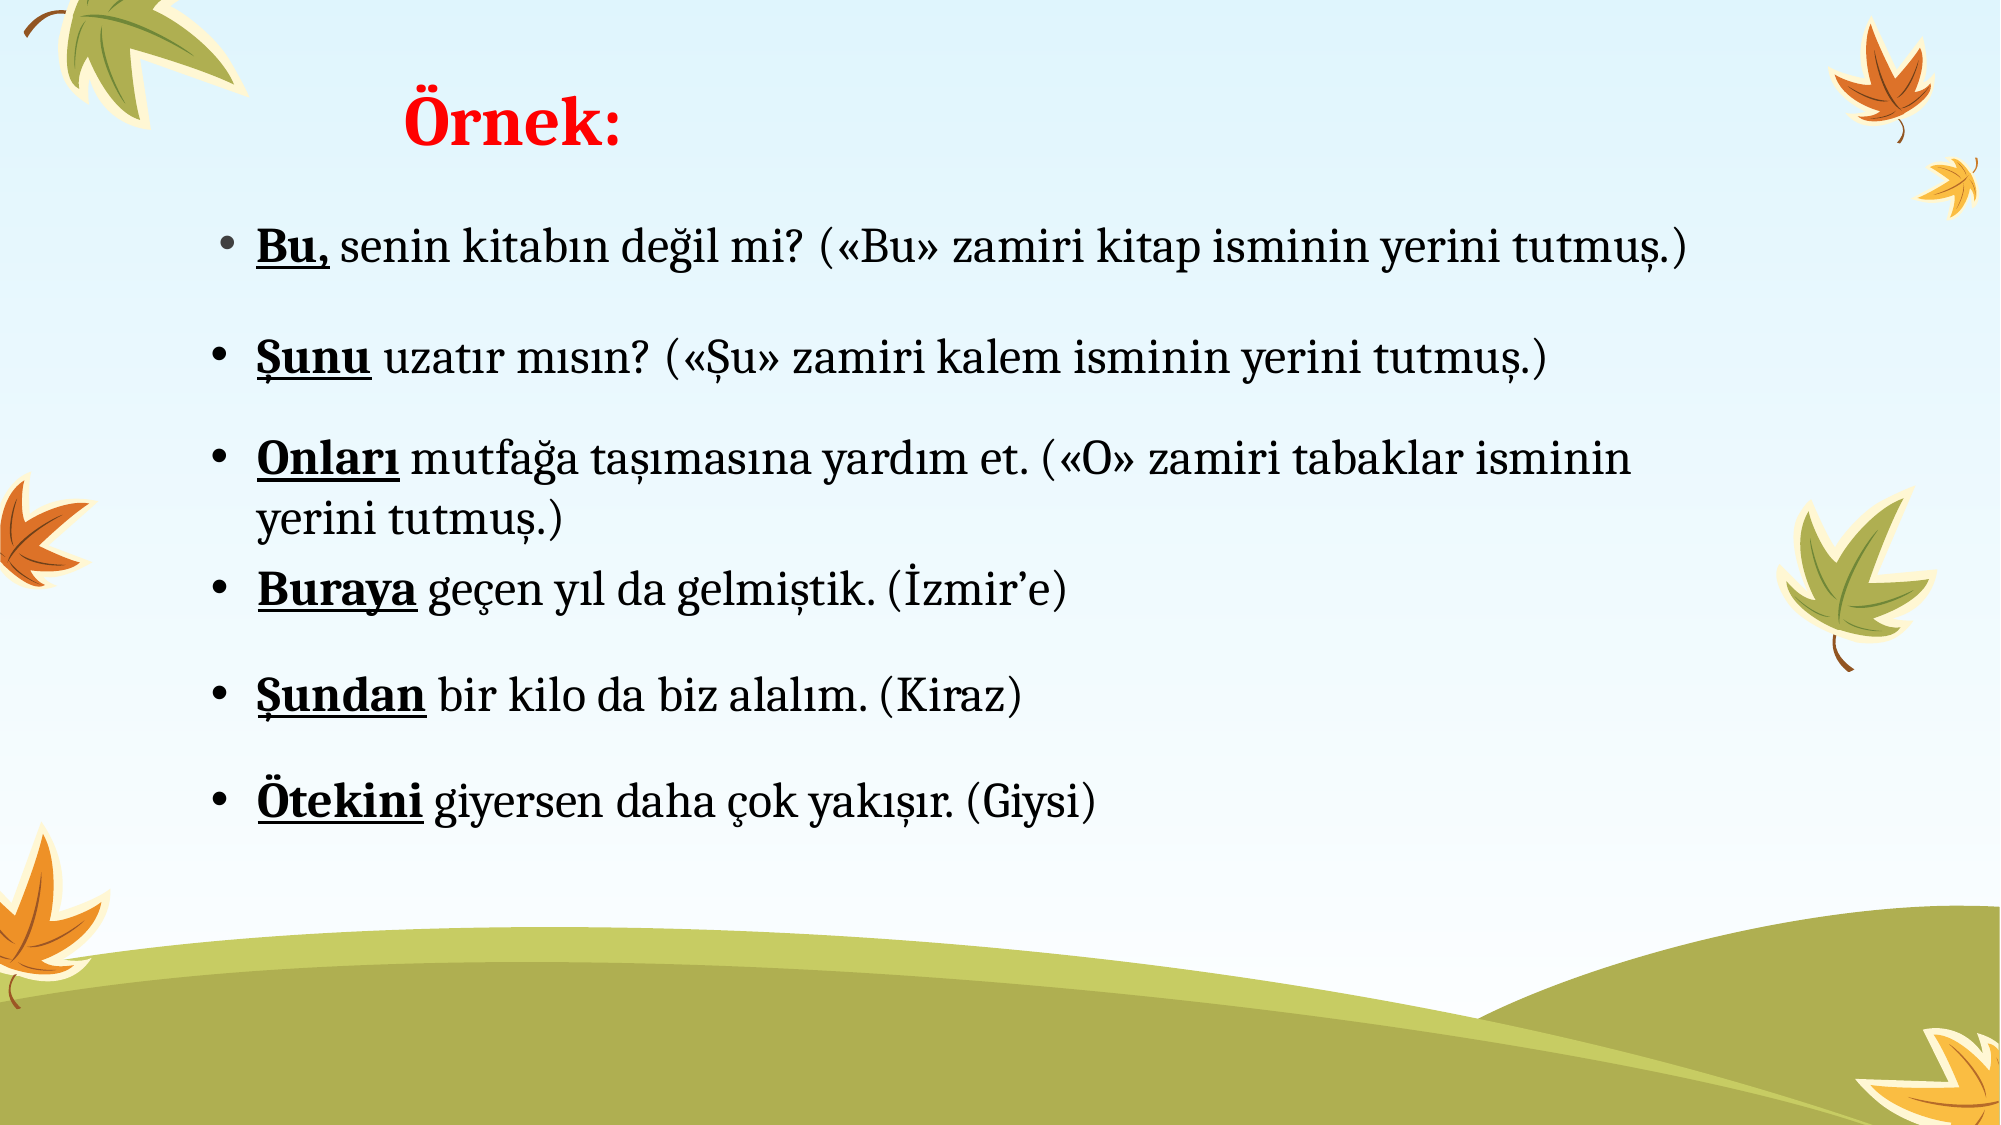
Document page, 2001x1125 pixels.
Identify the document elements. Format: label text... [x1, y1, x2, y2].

list Bu, senin kitabın değil mi? («Bu» zamiri kitap isminin yerini tutmuş.) [196, 204, 1804, 297]
text_box Onları mutfağa taşımasına yardım et. («O» zamiri tabaklar isminin yerini tutmuş.) [195, 417, 1746, 603]
text_box Buraya geçen yıl da gelmiştik. (İzmir’e) [196, 548, 1405, 654]
text_box Şundan bir kilo da biz alalım. (Kiraz) [196, 654, 1405, 730]
text_box Ötekini giyersen daha çok yakışır. (Giysi) [196, 760, 1405, 896]
text_box Şunu uzatır mısın? («Şu» zamiri kalem isminin yerini tutmuş.) [195, 315, 1629, 417]
title Örnek: [389, 62, 1888, 169]
